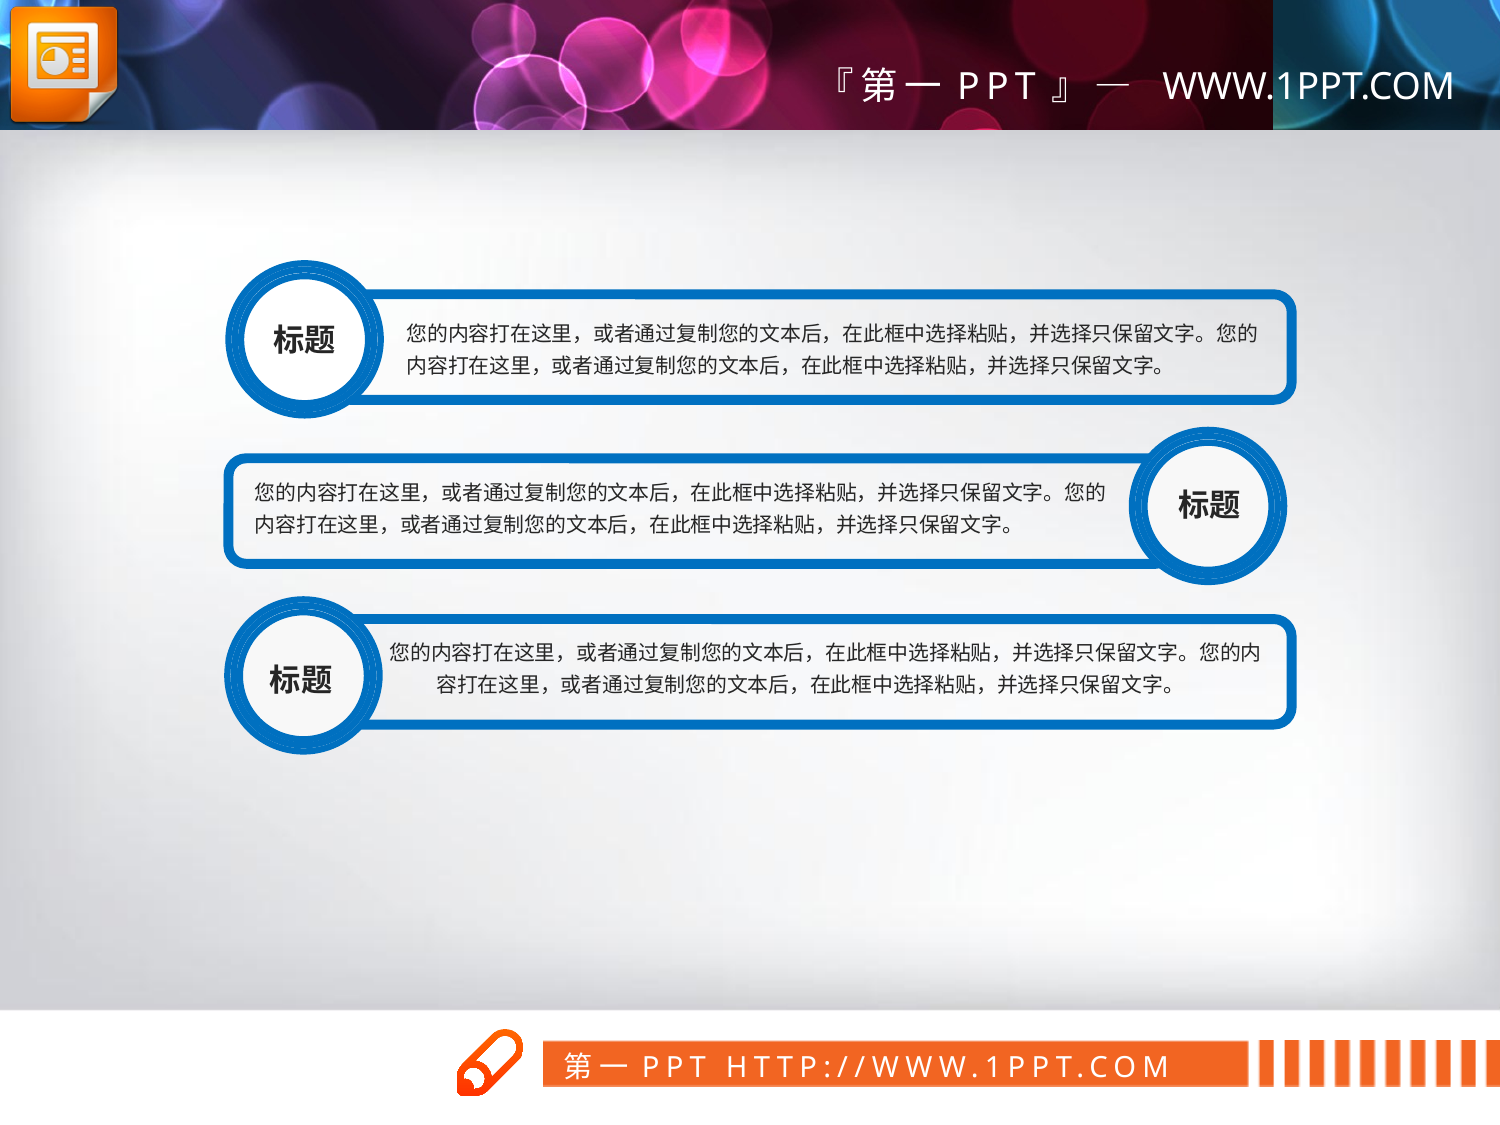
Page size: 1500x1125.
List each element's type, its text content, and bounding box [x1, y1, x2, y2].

text_box [228, 458, 1126, 564]
picture [543, 1040, 1500, 1087]
text_box [384, 619, 1288, 626]
text_box 您的内容打在这里，或者通过复制您的文本后，在此框中选择粘贴，并选择只保留文字。您的内容打在这里，或者通过复制您的文本后，在此框中选择粘贴，并选择只保留文字。 [243, 466, 1126, 573]
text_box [1131, 429, 1285, 583]
text_box [387, 294, 1292, 400]
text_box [228, 263, 381, 416]
text_box 您的内容打在这里，或者通过复制您的文本后，在此框中选择粘贴，并选择只保留文字。您的内容打在这里，或者通过复制您的文本后，在此框中选择粘贴，并选择只保留文字。 [395, 307, 1275, 384]
text_box 您的内容打在这里，或者通过复制您的文本后，在此框中选择粘贴，并选择只保留文字。您的内容打在这里，或者通过复制您的文本后，在此框中选择粘贴，并选择只保留文字。 [384, 626, 1291, 703]
picture [0, 0, 1500, 1012]
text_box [227, 599, 380, 752]
text_box [384, 631, 1292, 725]
